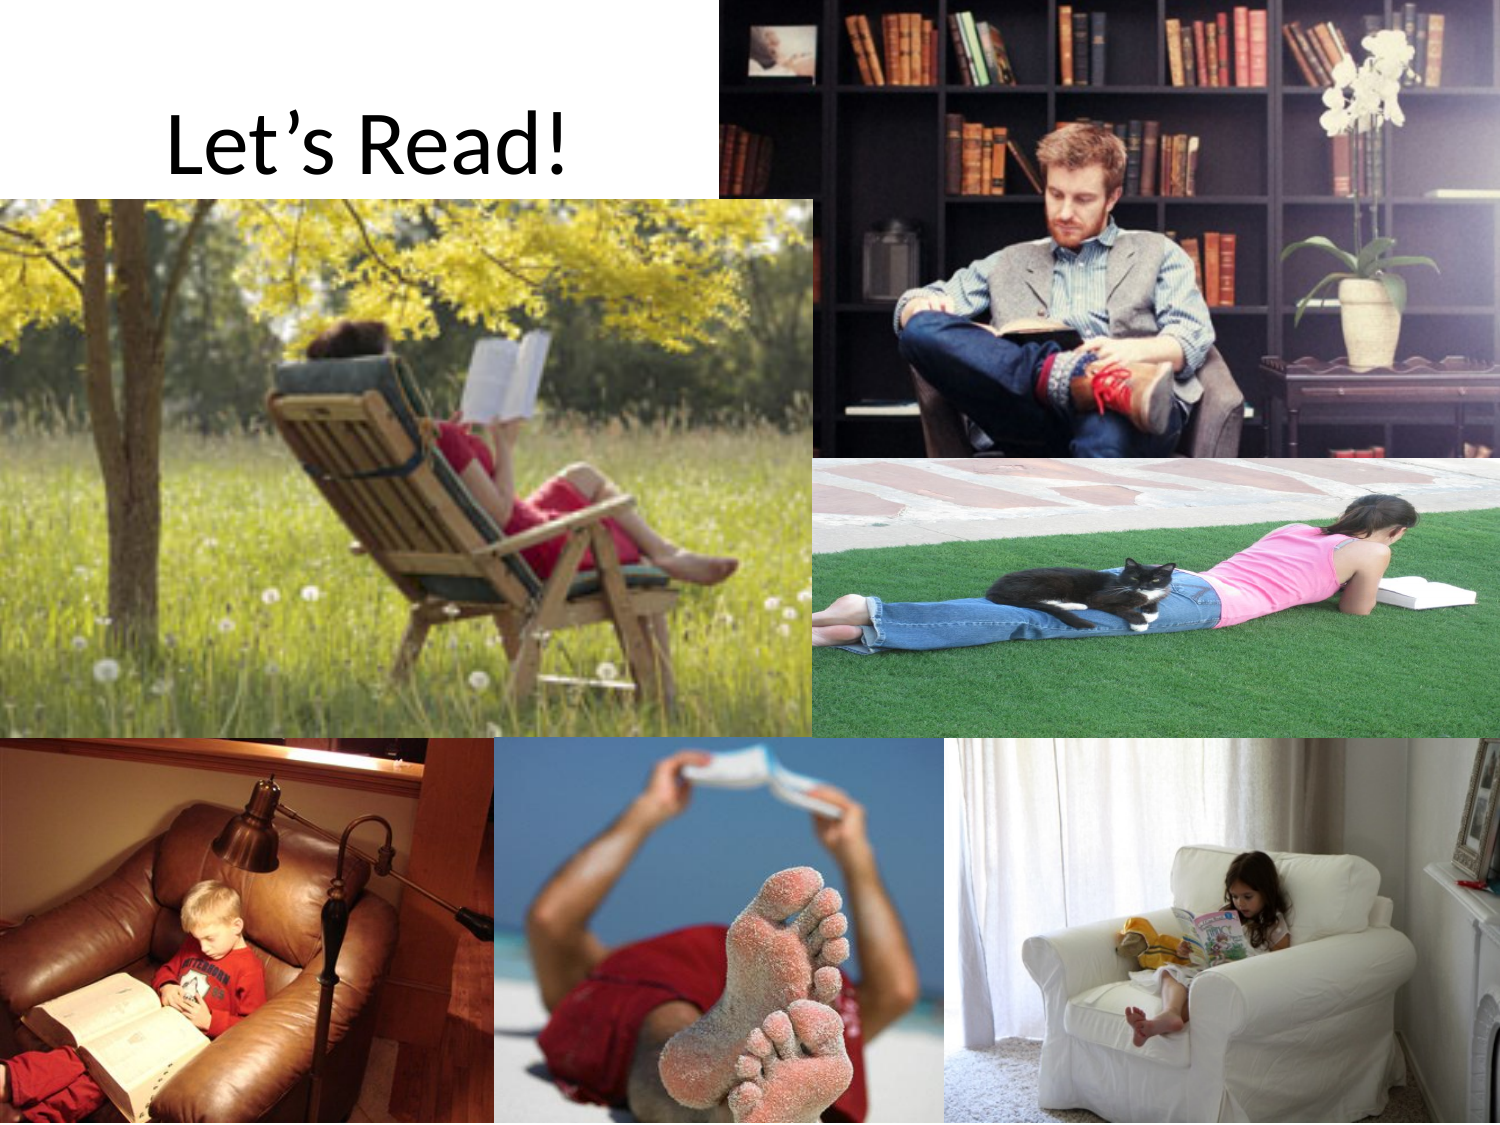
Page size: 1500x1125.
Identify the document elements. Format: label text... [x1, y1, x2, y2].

title Let’s Read! [19, 17, 713, 198]
picture [0, 0, 1500, 1124]
